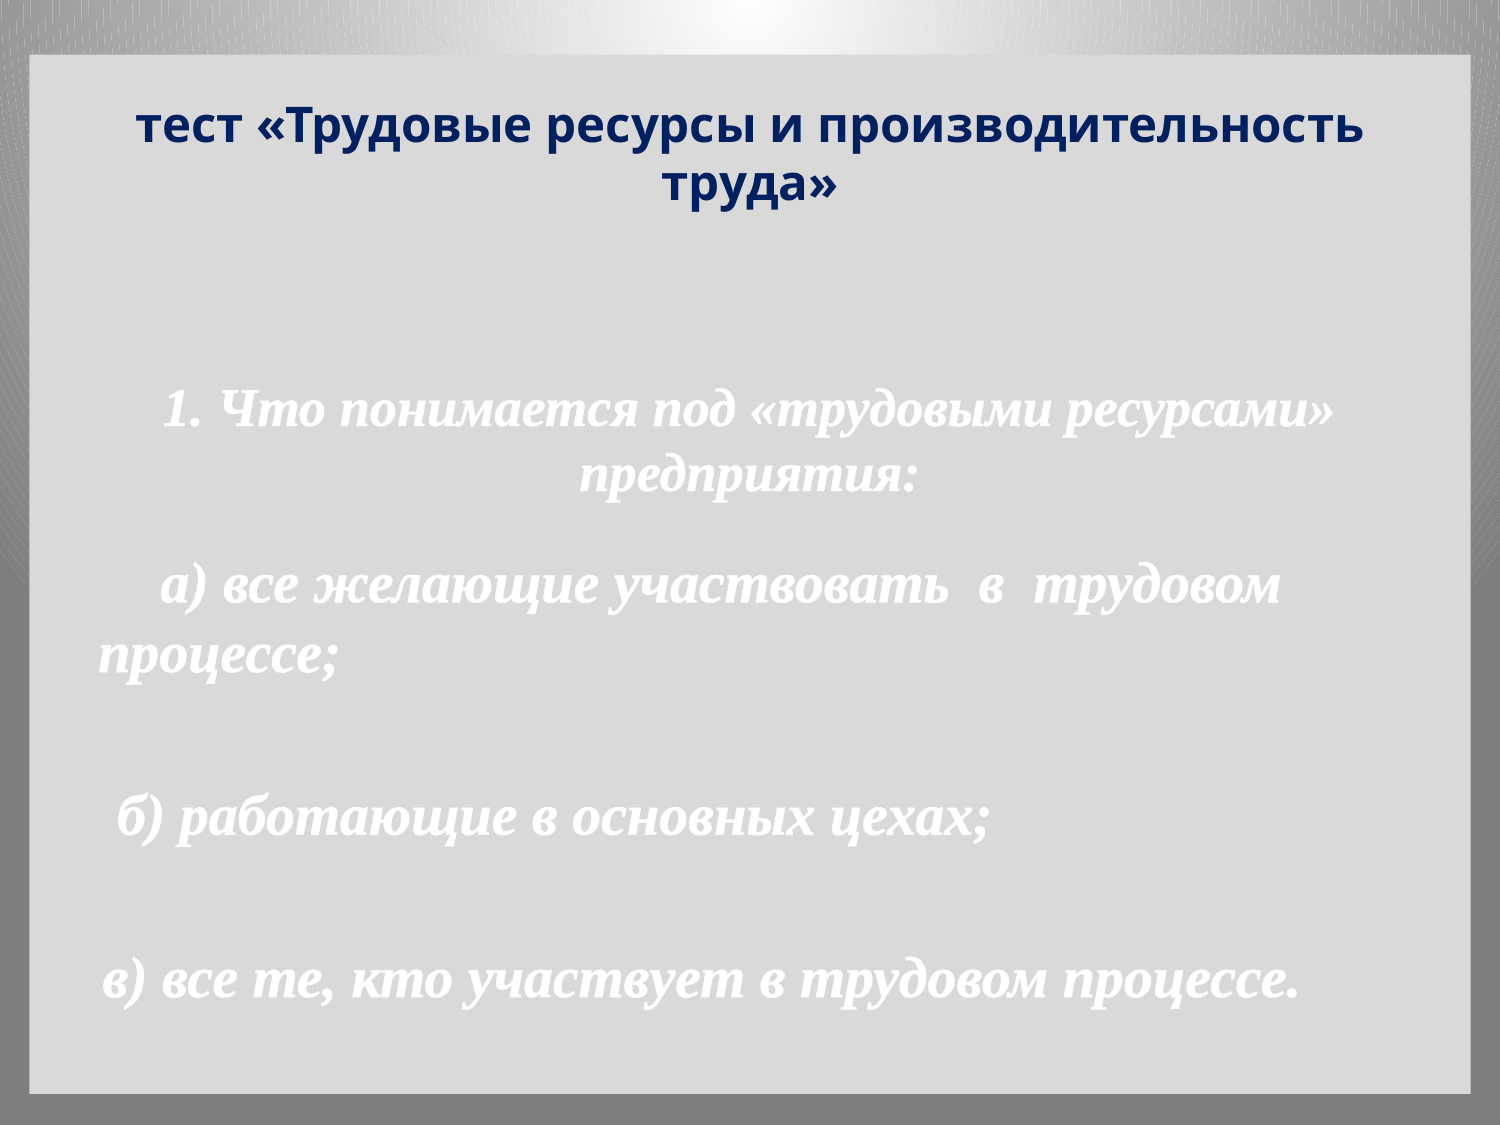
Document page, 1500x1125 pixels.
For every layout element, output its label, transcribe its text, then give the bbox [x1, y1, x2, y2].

list тест «Трудовые ресурсы и производительность труда» 1. Что понимается под «трудовыми ресурсами» предприятия: а) все желающие участвовать в трудовом процессе; б) работающие в основных цехах; в) все те, кто участвует в трудовом процессе. [29, 54, 1471, 1094]
